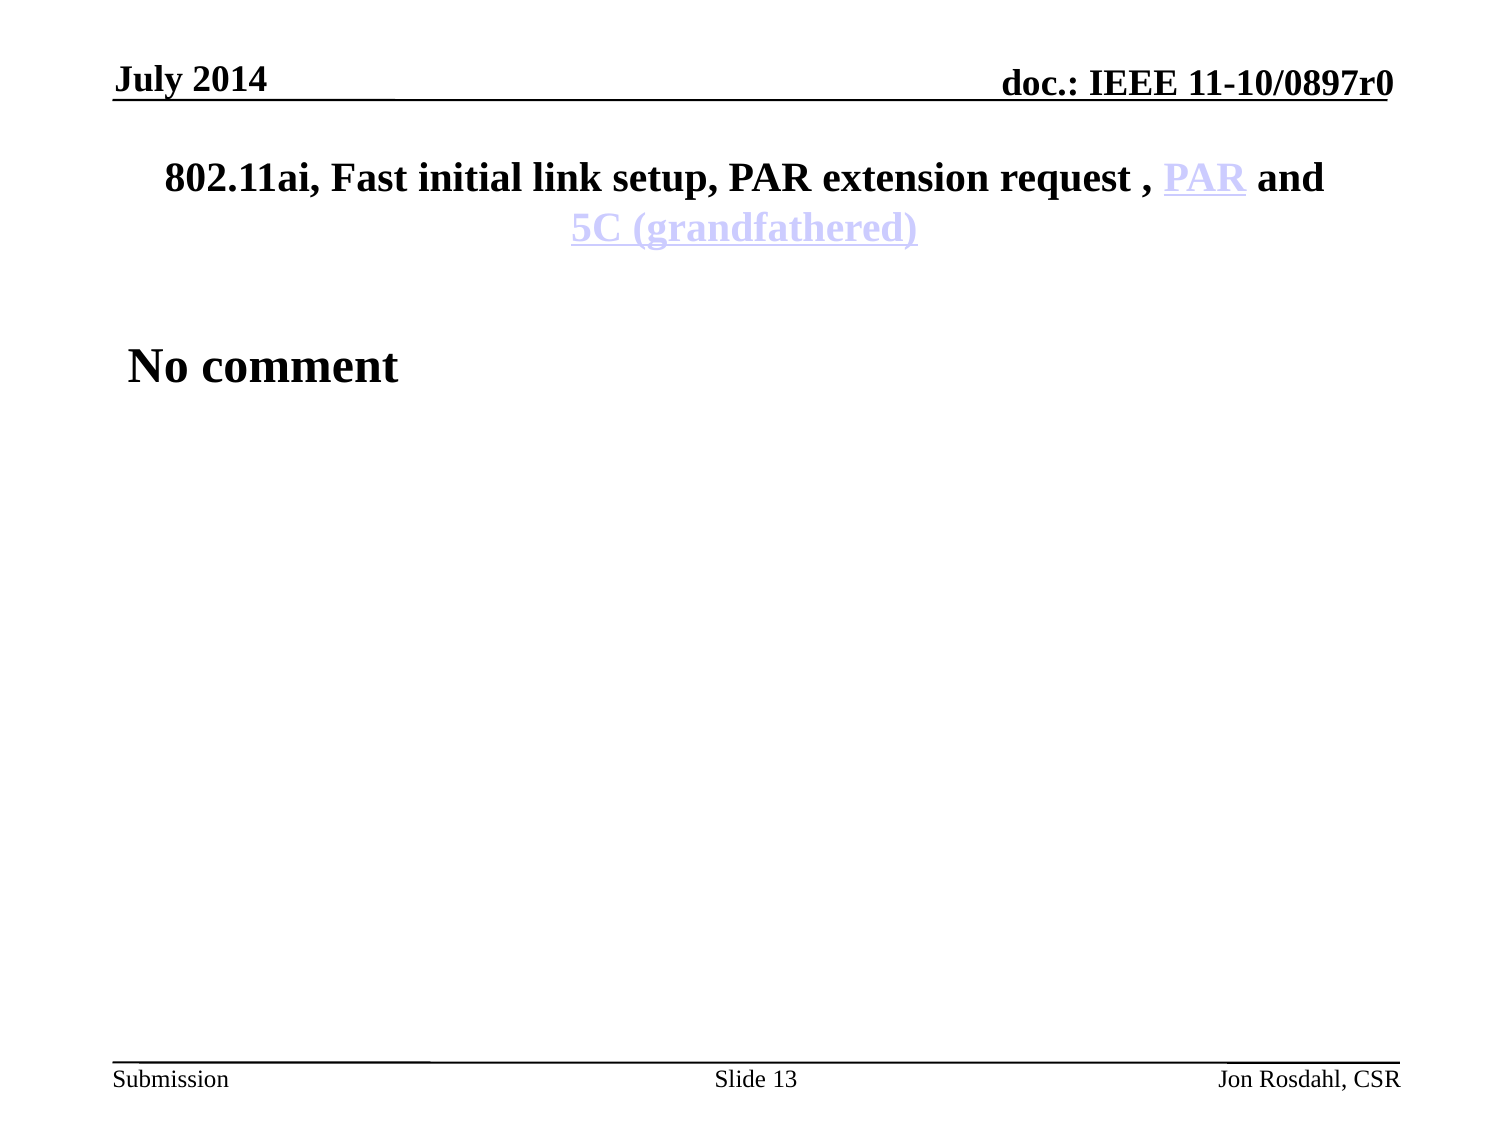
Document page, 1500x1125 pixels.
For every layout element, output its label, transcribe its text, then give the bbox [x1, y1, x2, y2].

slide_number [114, 54, 423, 100]
title 802.11ai, Fast initial link setup, PAR extension request , PAR and 5C (grandfathered) [112, 112, 1388, 288]
list No comment [112, 324, 1388, 1000]
slide_number Slide 13 [712, 1061, 800, 1123]
footer Jon Rosdahl, CSR [878, 1061, 1402, 1093]
